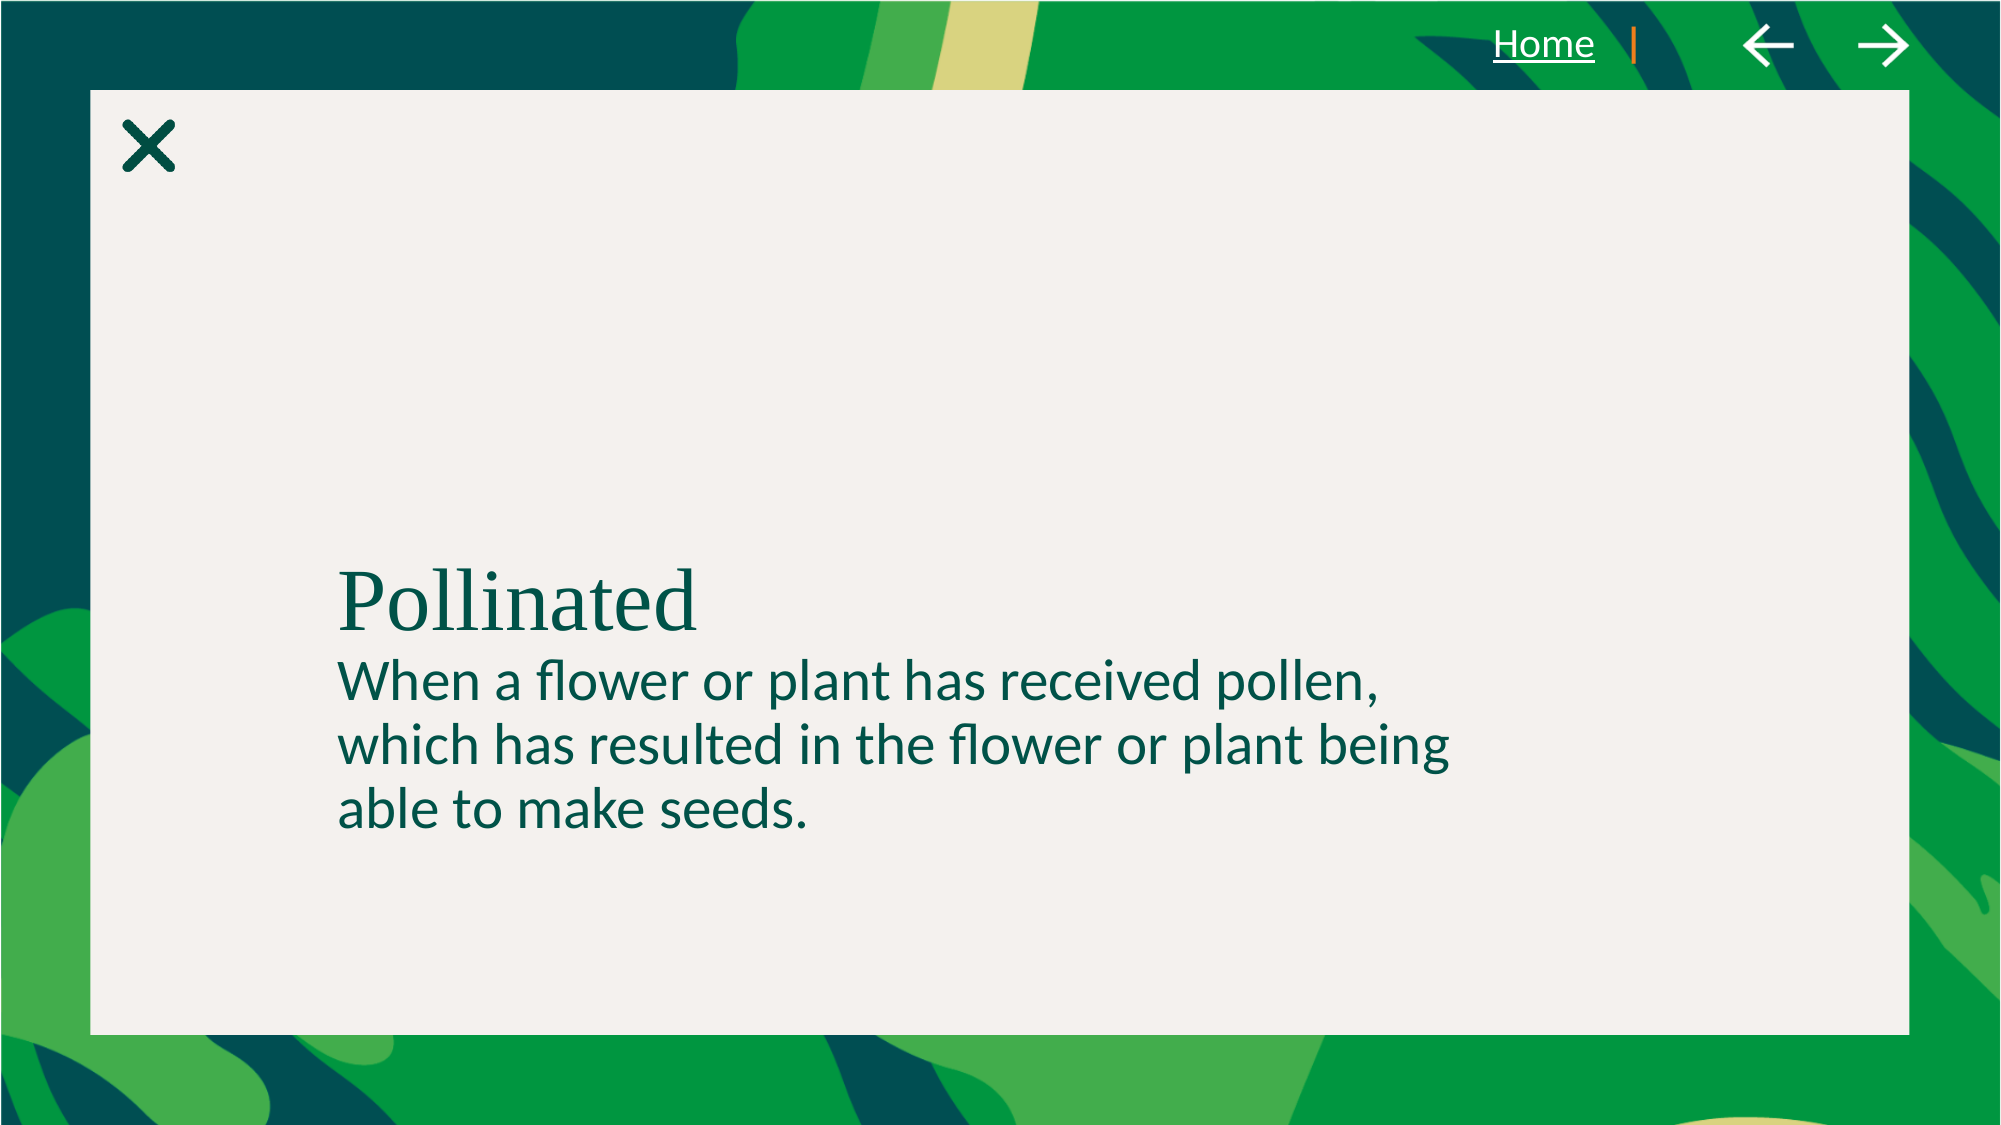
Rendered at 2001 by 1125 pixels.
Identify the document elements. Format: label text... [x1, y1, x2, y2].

text_box [1563, 89, 1911, 1036]
text_box Home | [1563, 25, 1682, 74]
text_box [89, 89, 437, 1036]
picture [3, 0, 2001, 1125]
title Pollinated When a flower or plant has received pollen, which has resulted in the flower or plant being able to make seeds. [322, 545, 437, 955]
